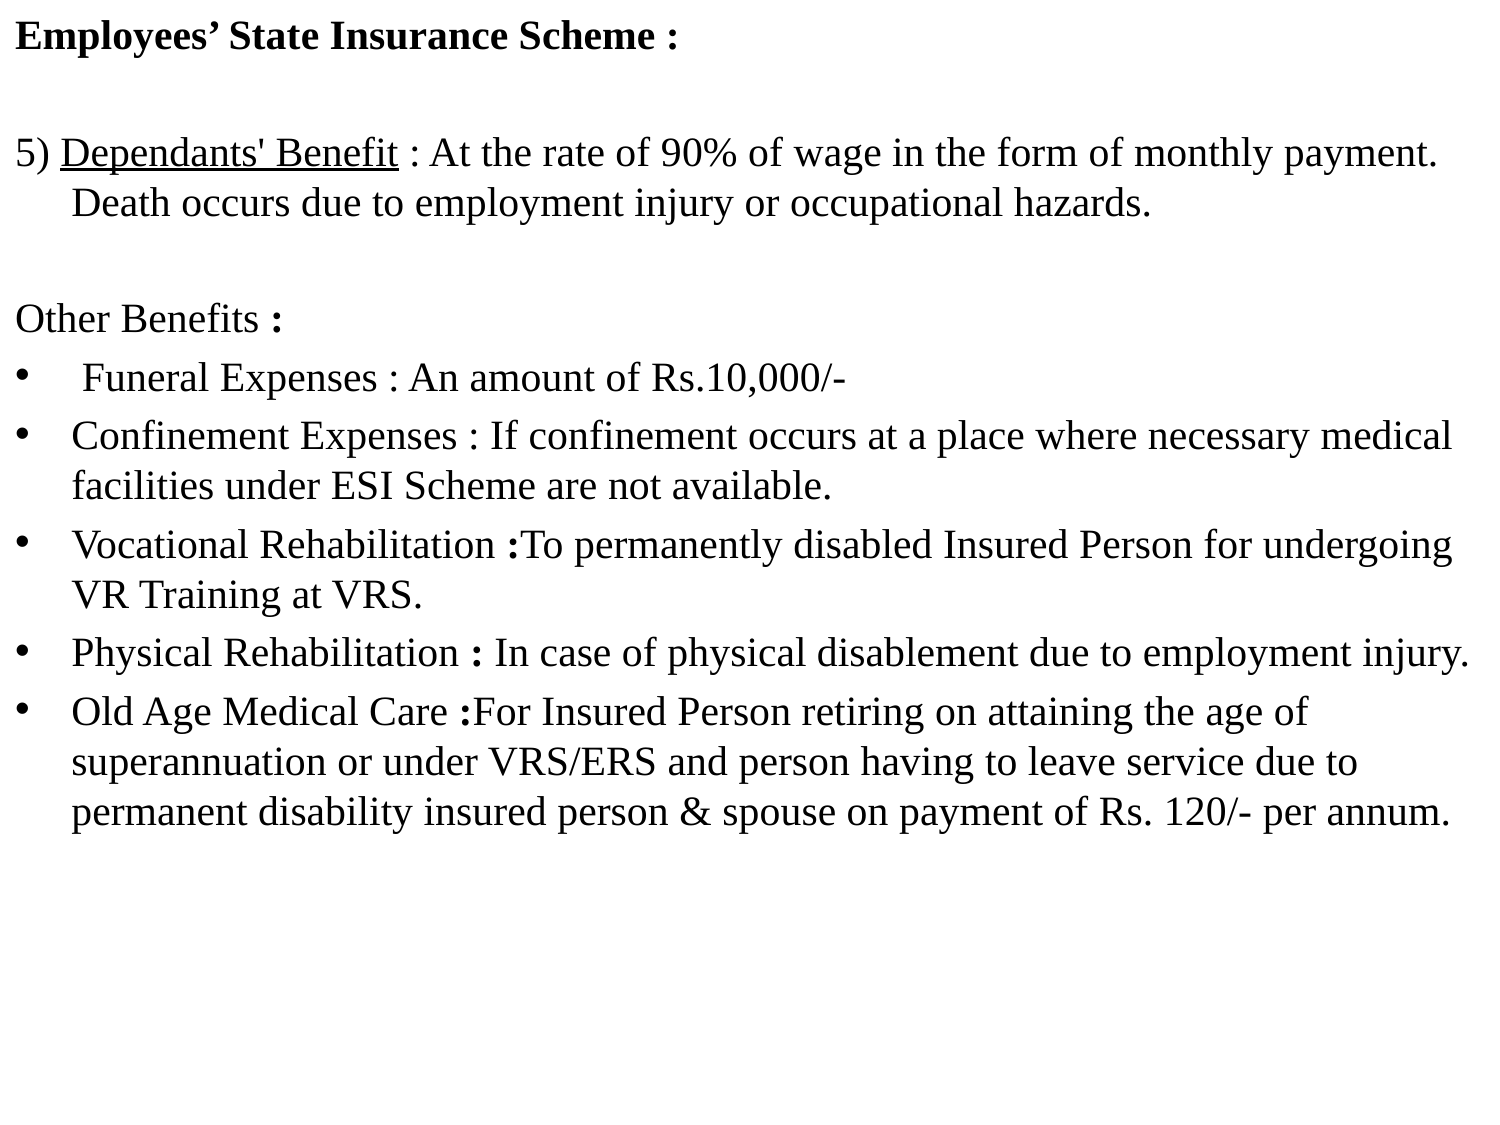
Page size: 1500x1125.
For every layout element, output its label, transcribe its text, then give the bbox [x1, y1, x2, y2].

list Employees’ State Insurance Scheme : 5) Dependants' Benefit : At the rate of 90% of wage in the form of monthly payment. Death occurs due to employment injury or occupational hazards. Other Benefits : Funeral Expenses : An amount of Rs.10,000/- Confinement Expenses : If confinement occurs at a place where necessary medical facilities under ESI Scheme are not available. Vocational Rehabilitation :To permanently disabled Insured Person for undergoing VR Training at VRS. Physical Rehabilitation : In case of physical disablement due to employment injury. Old Age Medical Care :For Insured Person retiring on attaining the age of superannuation or under VRS/ERS and person having to leave service due to permanent disability insured person & spouse on payment of Rs. 120/- per annum. [0, 0, 1500, 1125]
